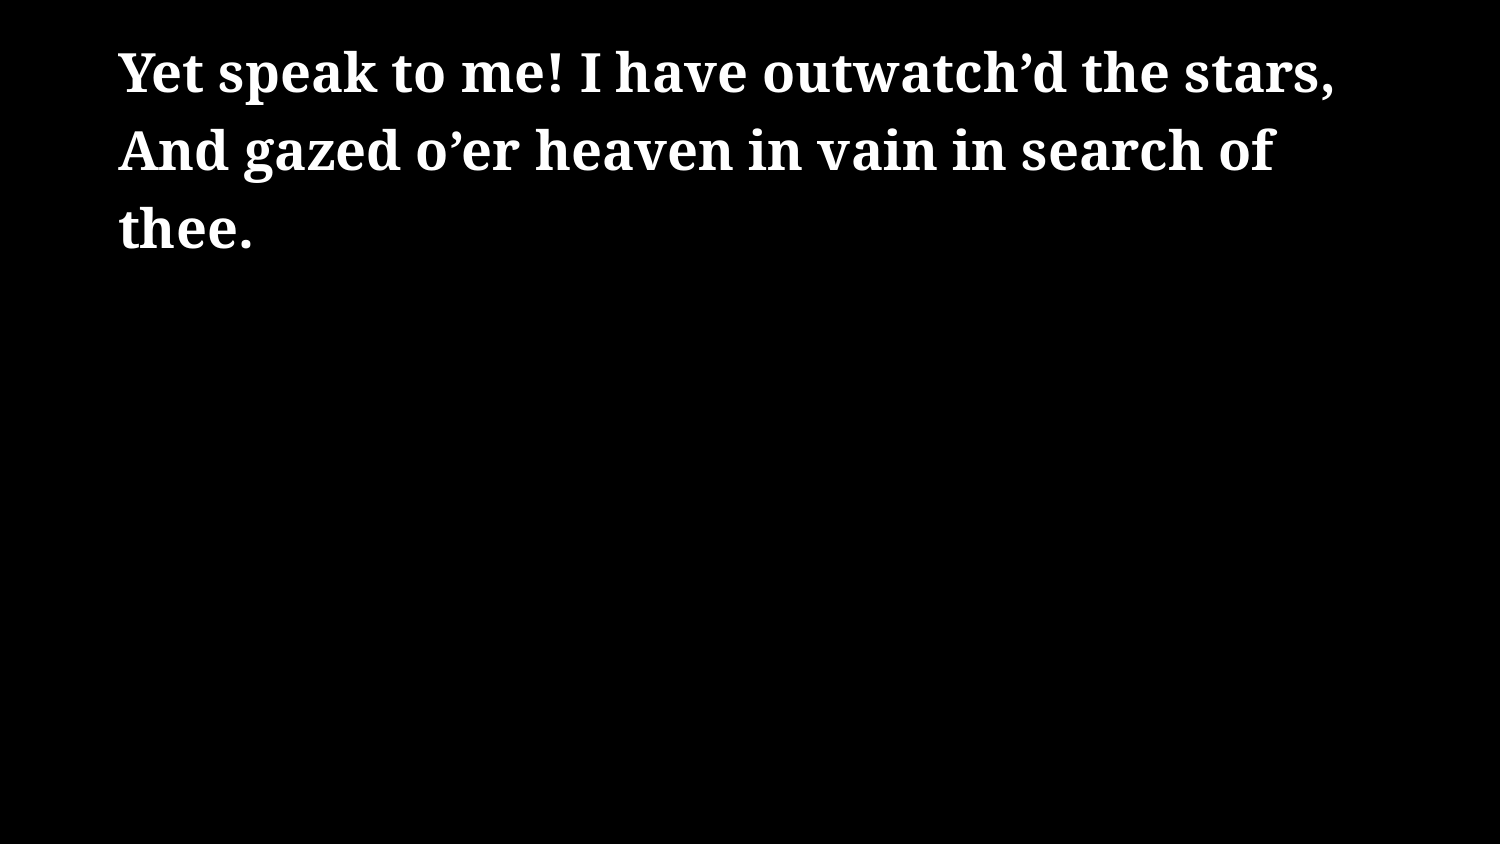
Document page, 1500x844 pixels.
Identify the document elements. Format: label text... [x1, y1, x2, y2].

title Yet speak to me! I have outwatch’d the stars, And gazed o’er heaven in vain in search of thee. [103, 17, 1397, 299]
